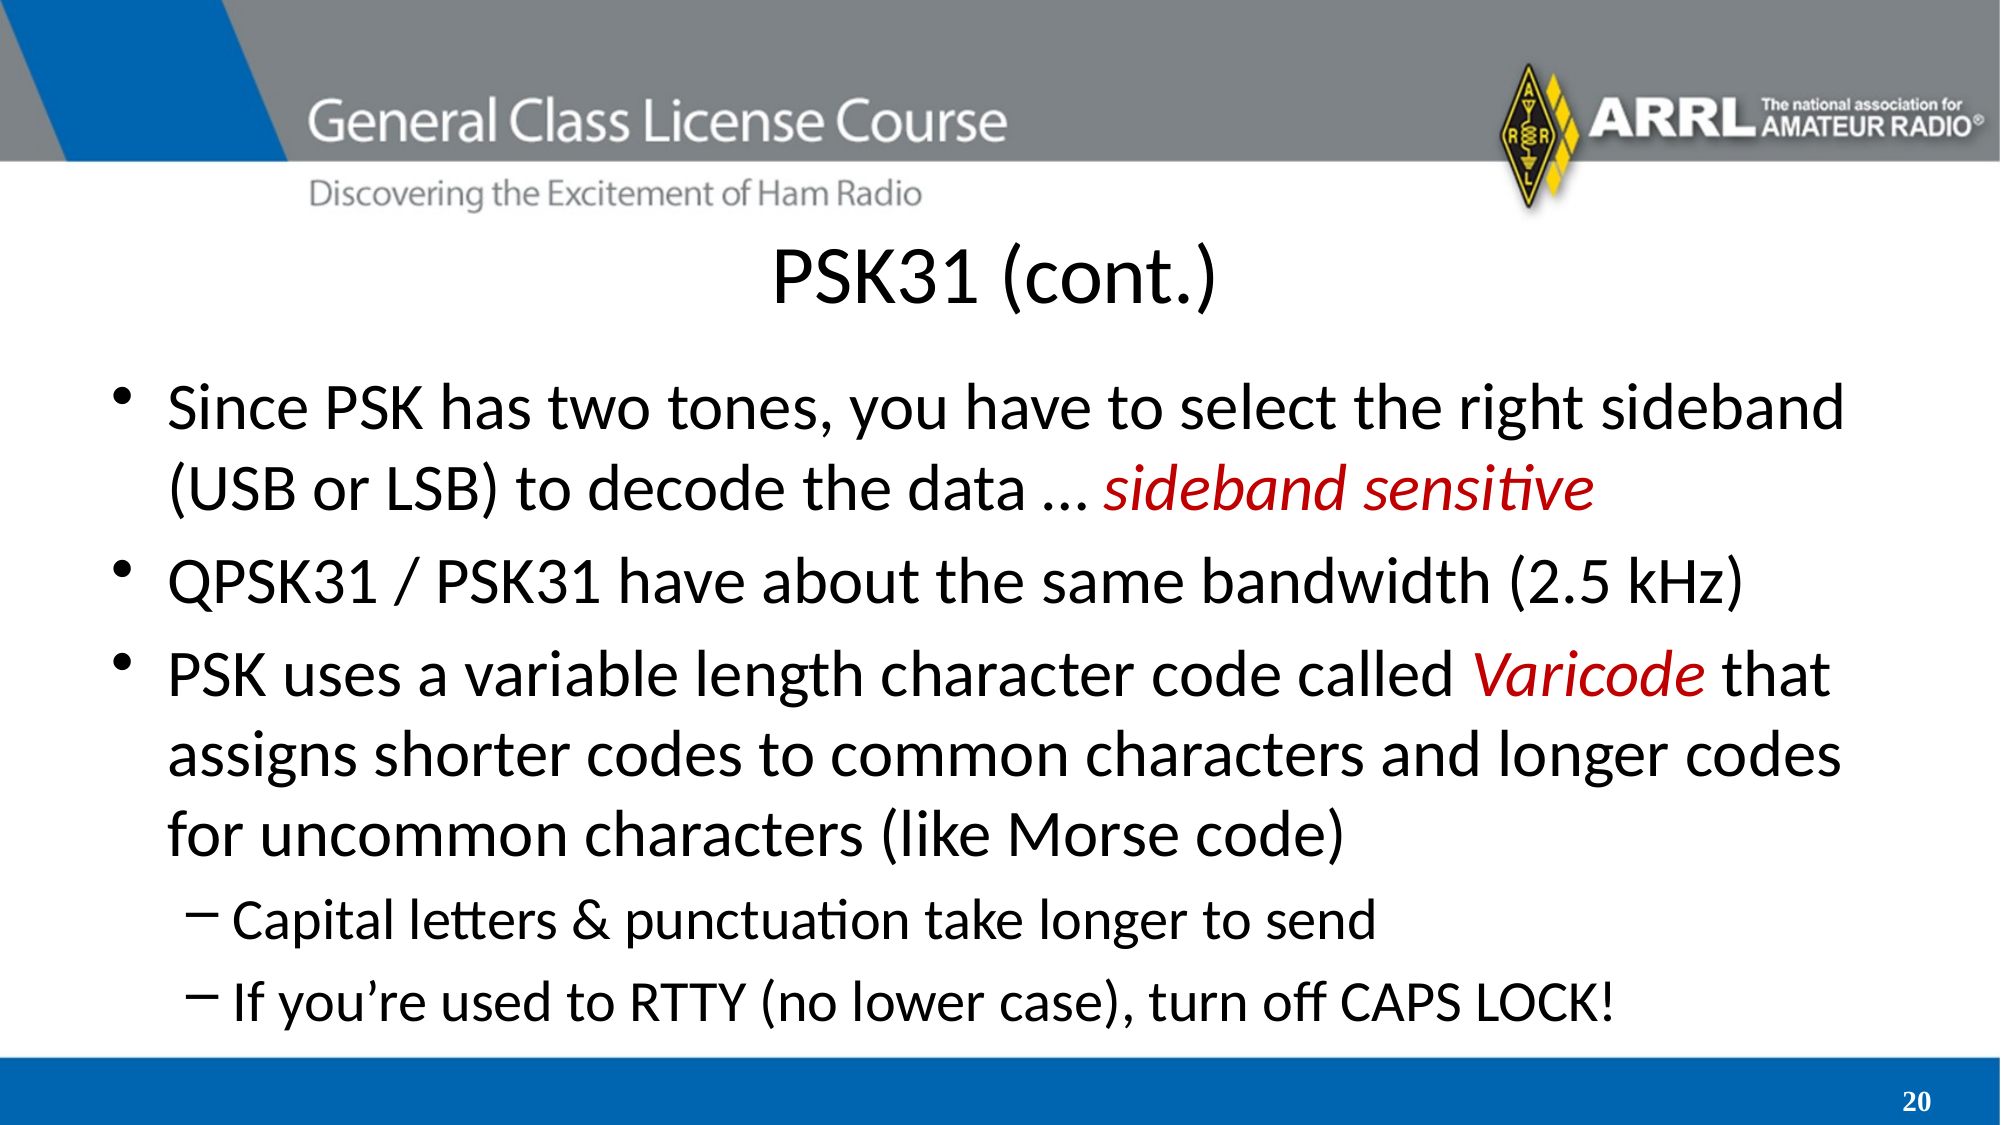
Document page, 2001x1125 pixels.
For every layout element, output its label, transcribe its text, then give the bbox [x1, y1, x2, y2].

picture [0, 0, 2001, 1125]
title PSK31 (cont.) [96, 212, 1897, 355]
list Since PSK has two tones, you have to select the right sideband (USB or LSB) to decode the data … sideband sensitive QPSK31 / PSK31 have about the same bandwidth (2.5 kHz) PSK uses a variable length character code called Varicode that assigns shorter codes to common characters and longer codes for uncommon characters (like Morse code) Capital letters & punctuation take longer to send If you’re used to RTTY (no lower case), turn off CAPS LOCK! [96, 355, 1900, 1075]
